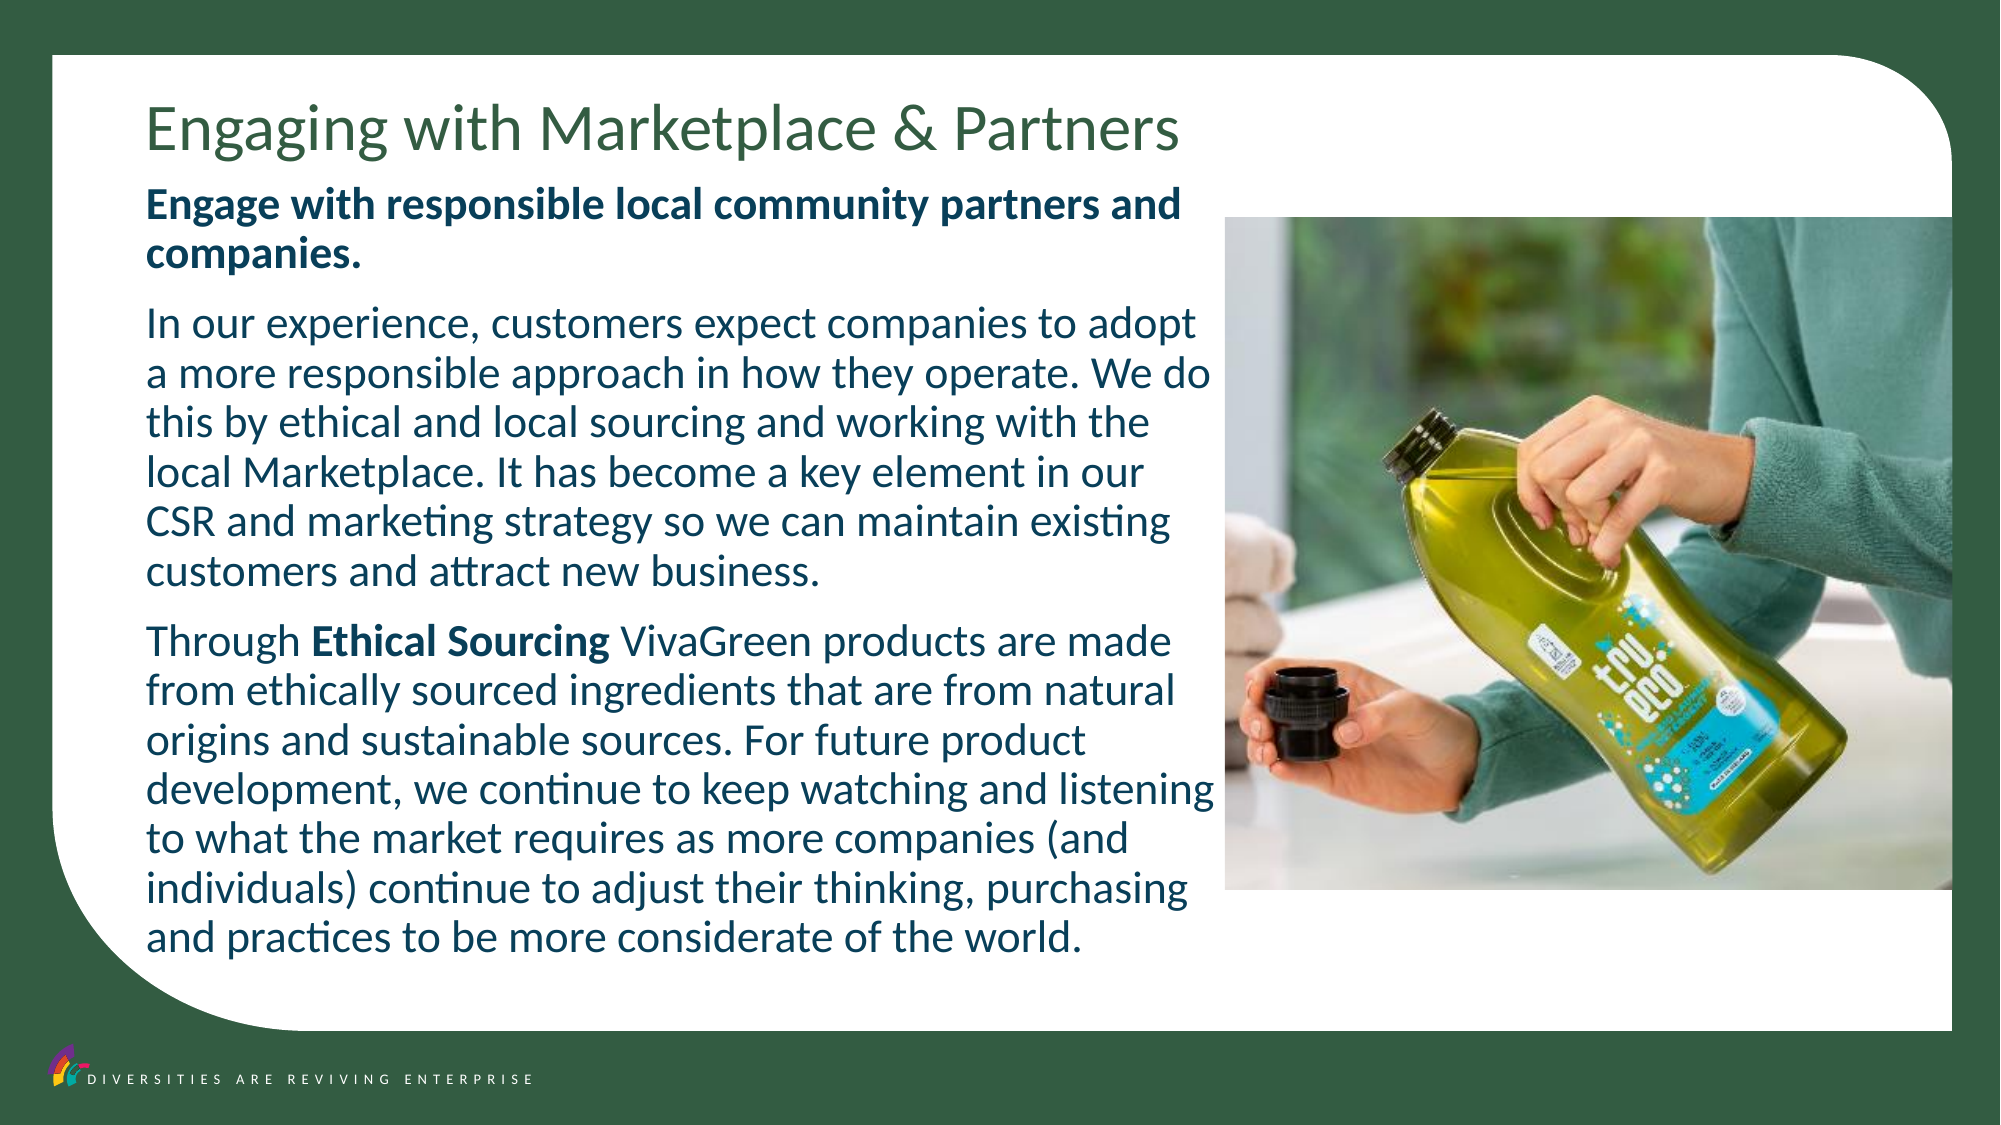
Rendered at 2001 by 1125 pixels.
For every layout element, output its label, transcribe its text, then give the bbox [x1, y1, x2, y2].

list Engage with responsible local community partners and companies. In our experience, customers expect companies to adopt a more responsible approach in how they operate. We do this by ethical and local sourcing and working with the local Marketplace. It has become a key element in our CSR and marketing strategy so we can maintain existing customers and attract new business. Through Ethical Sourcing VivaGreen products are made from ethically sourced ingredients that are from natural origins and sustainable sources. For future product development, we continue to keep watching and listening to what the market requires as more companies (and individuals) continue to adjust their thinking, purchasing and practices to be more considerate of the world. [130, 217, 1224, 804]
list Engaging with Marketplace & Partners [130, 85, 1869, 217]
picture [1224, 216, 1953, 890]
